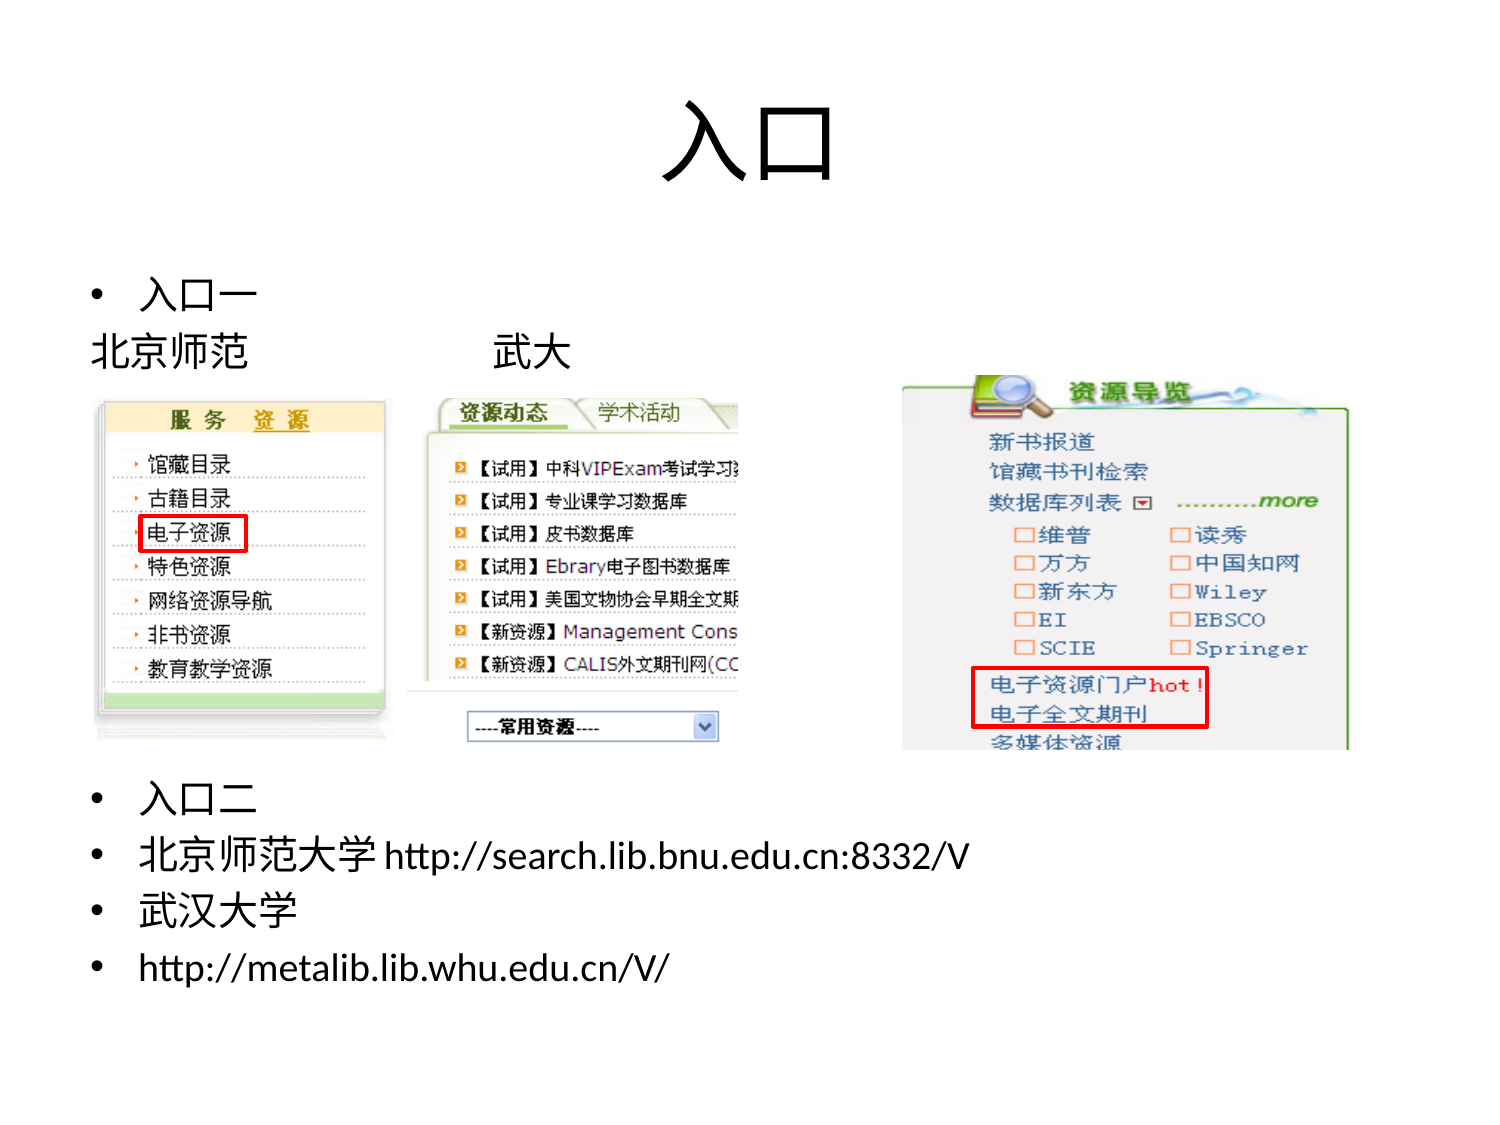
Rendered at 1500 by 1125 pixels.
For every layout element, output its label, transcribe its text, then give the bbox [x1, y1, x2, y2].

list 入口一 北京师范 武大 入口二 北京师范大学http://search.lib.bnu.edu.cn:8332/V 武汉大学 http://metalib.lib.whu.edu.cn/V/ [75, 262, 1425, 1005]
picture [93, 398, 739, 755]
picture [902, 374, 1360, 751]
title 入口 [75, 45, 1425, 233]
